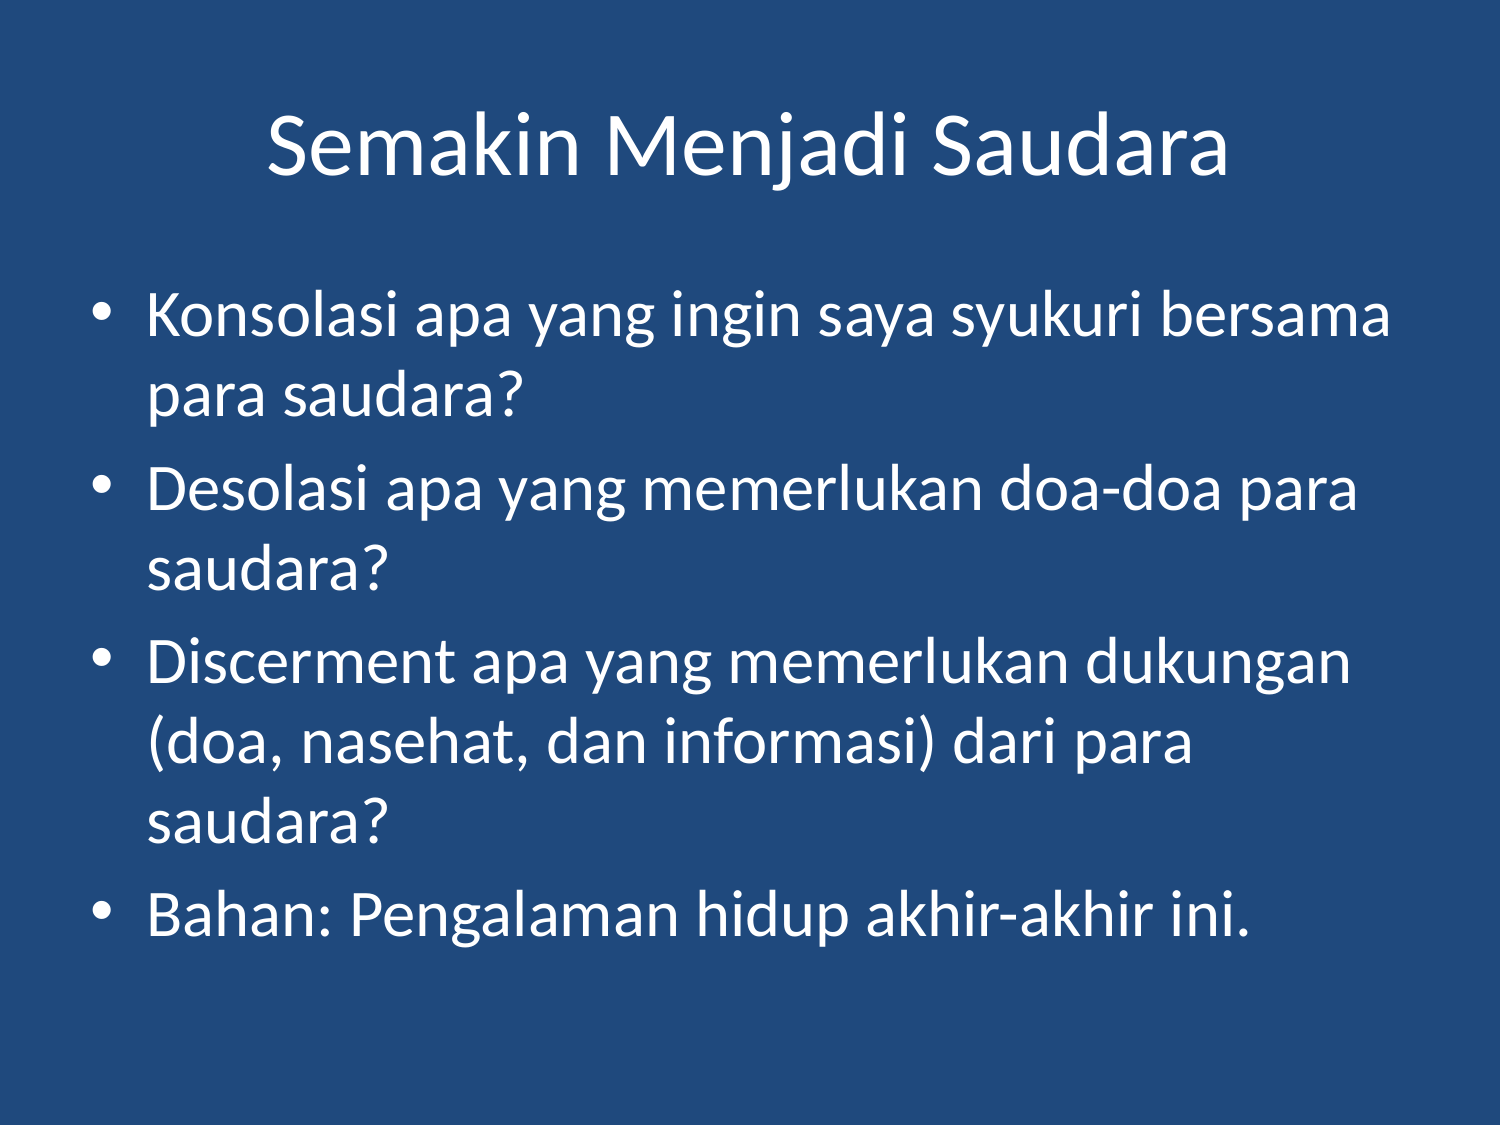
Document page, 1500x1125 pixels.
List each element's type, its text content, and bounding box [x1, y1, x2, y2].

list Konsolasi apa yang ingin saya syukuri bersama para saudara? Desolasi apa yang memerlukan doa-doa para saudara? Discerment apa yang memerlukan dukungan (doa, nasehat, dan informasi) dari para saudara? Bahan: Pengalaman hidup akhir-akhir ini. [75, 262, 1425, 1005]
title Semakin Menjadi Saudara [75, 45, 1425, 233]
